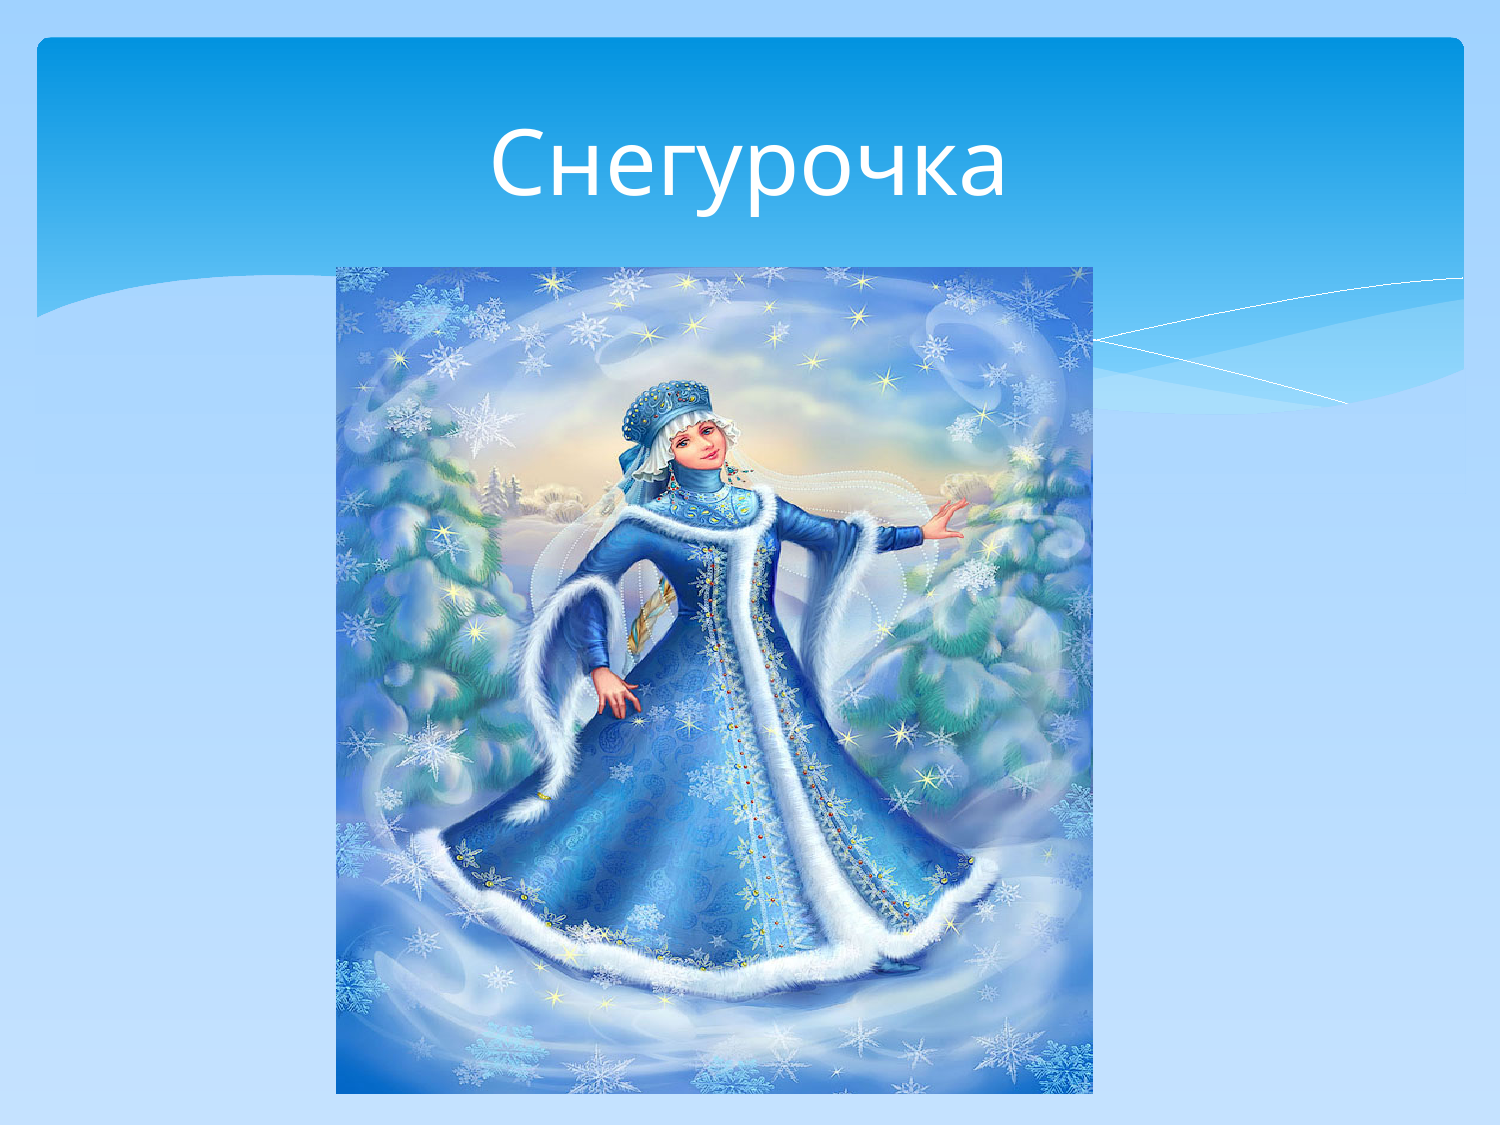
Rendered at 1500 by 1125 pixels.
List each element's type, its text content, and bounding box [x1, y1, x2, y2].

title Снегурочка [75, 55, 1425, 261]
picture [336, 266, 1093, 1095]
